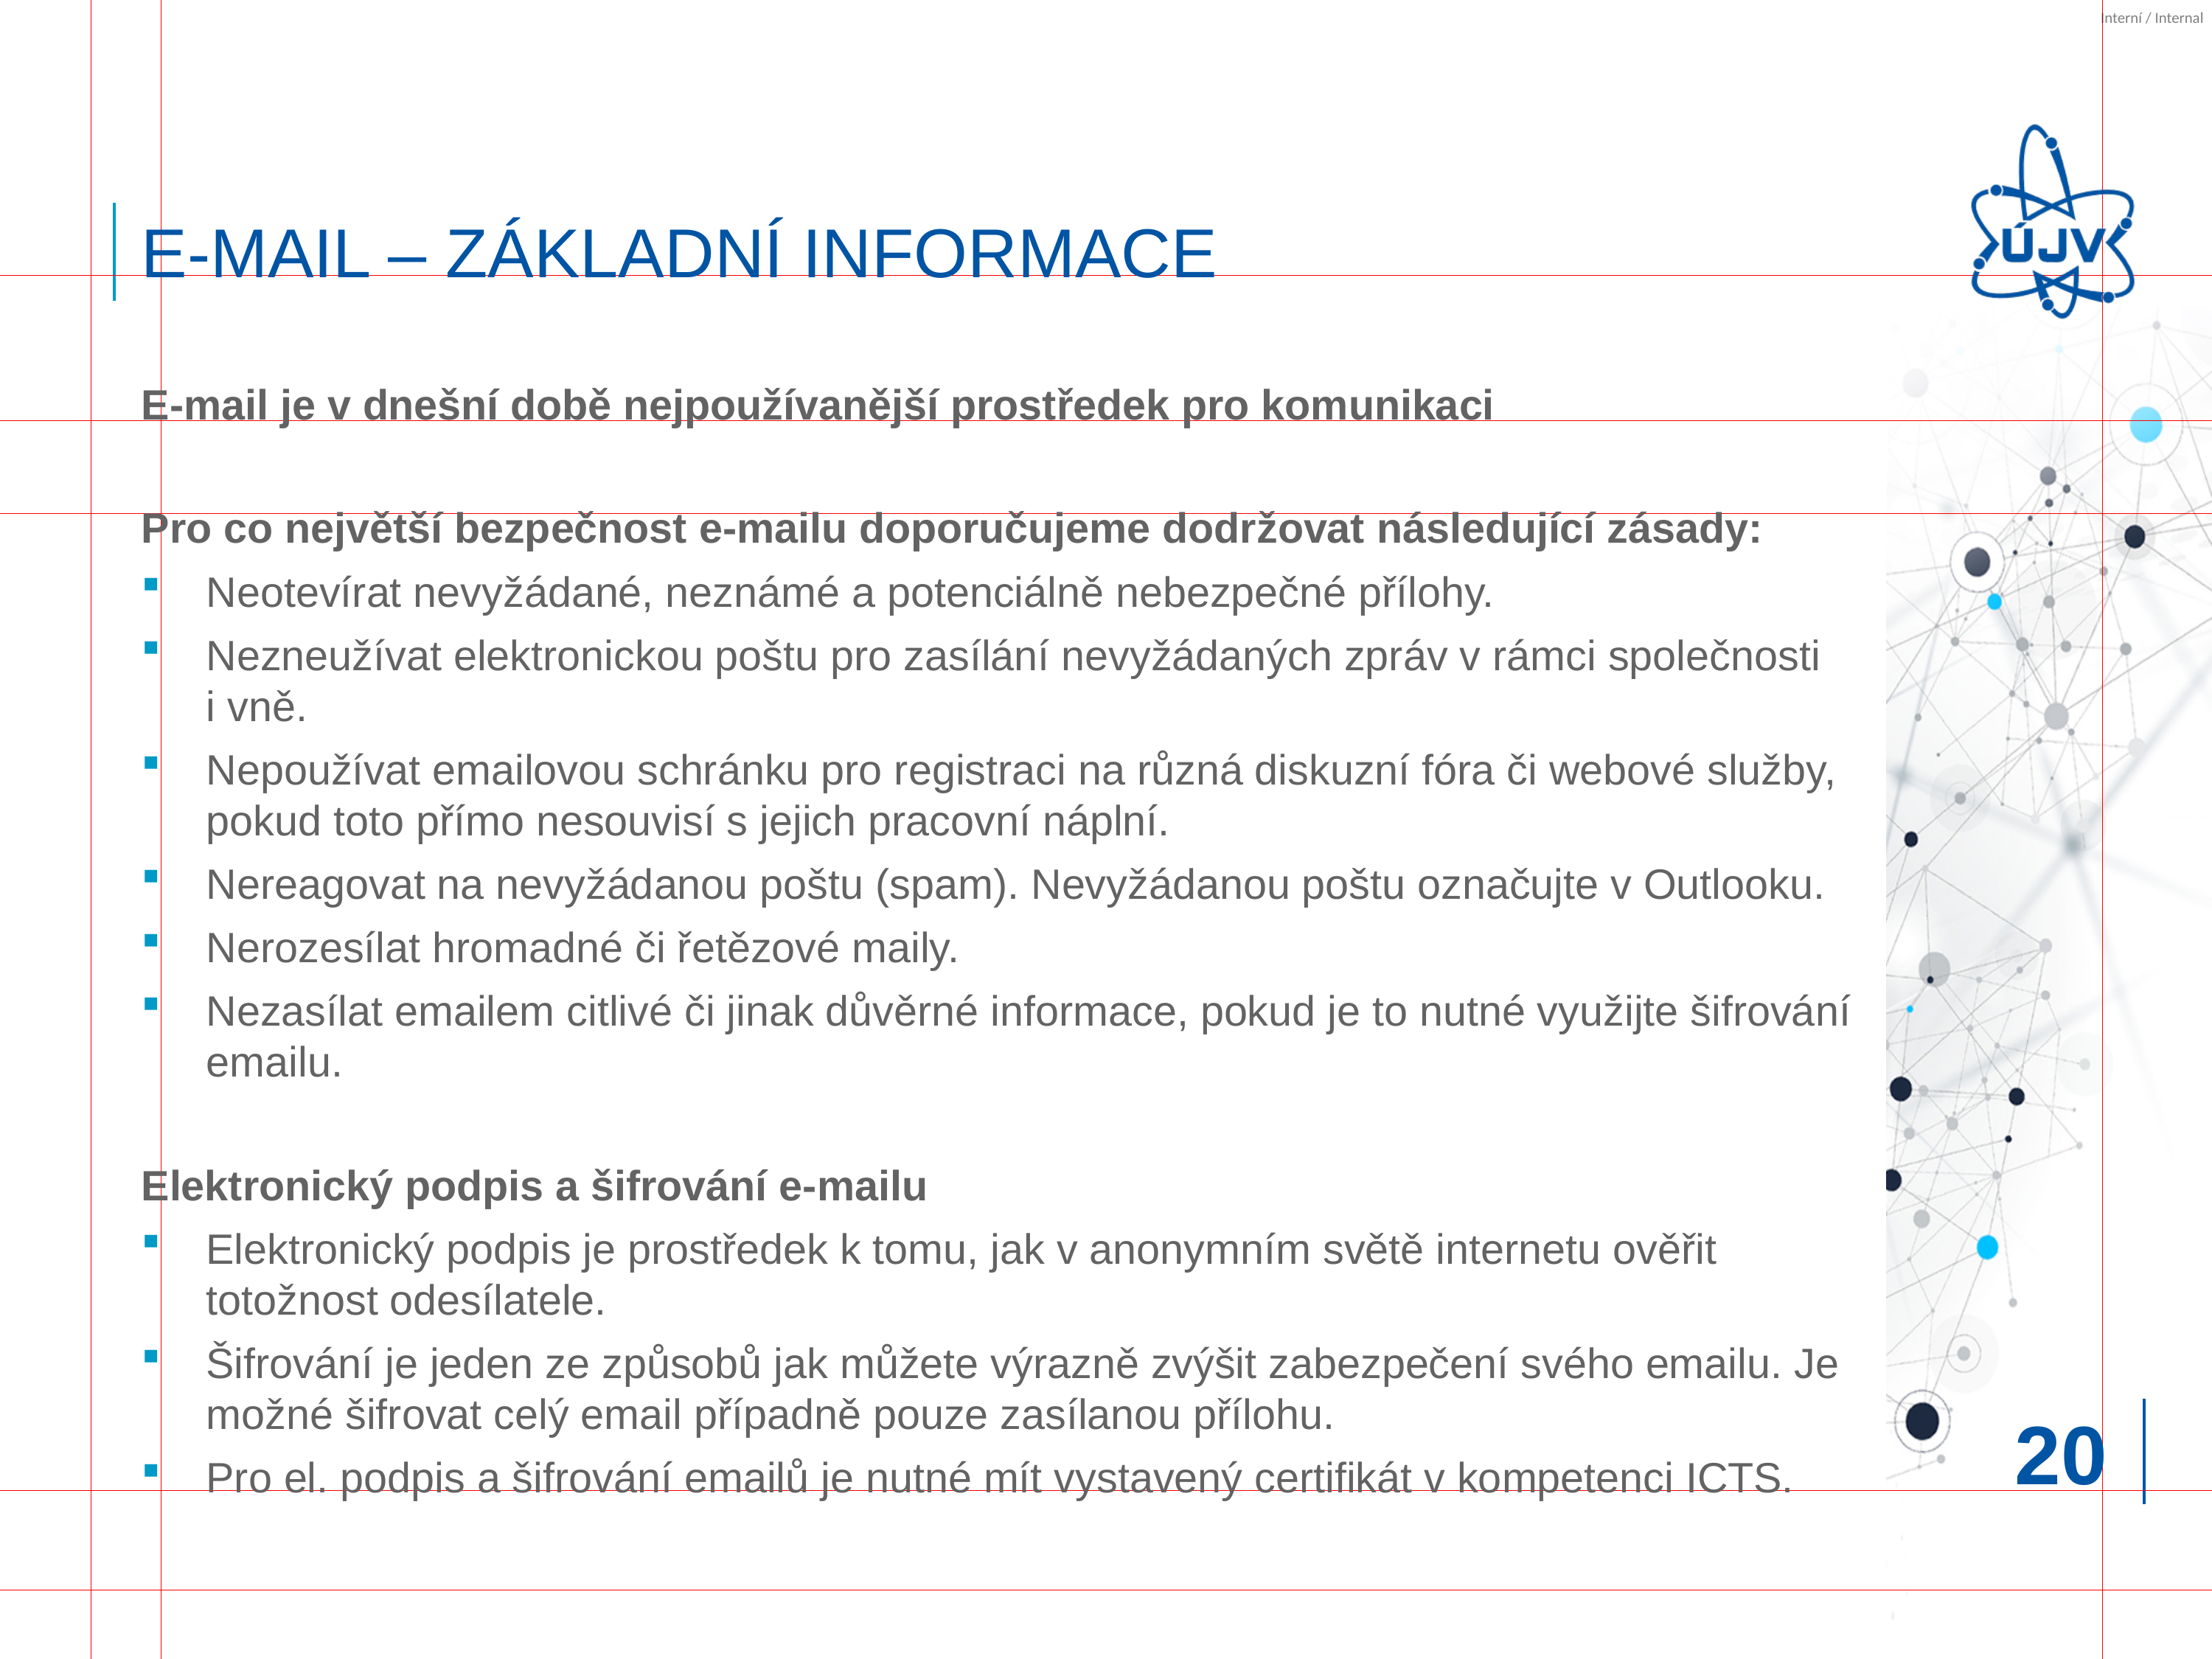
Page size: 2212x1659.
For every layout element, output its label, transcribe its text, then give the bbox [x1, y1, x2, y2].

slide_number 20 [1937, 1399, 2107, 1505]
picture [1886, 514, 2102, 1490]
list E-mail je v dnešní době nejpoužívanější prostředek pro komunikaci Pro co největší bezpečnost e-mailu doporučujeme dodržovat následující zásady: Neotevírat nevyžádané, neznámé a potenciálně nebezpečné přílohy. Nezneužívat elektronickou poštu pro zasílání nevyžádaných zpráv v rámci společnosti i vně. Nepoužívat emailovou schránku pro registraci na různá diskuzní fóra či webové služby, pokud toto přímo nesouvisí s jejich pracovní náplní. Nereagovat na nevyžádanou poštu (spam). Nevyžádanou poštu označujte v Outlooku. Nerozesílat hromadné či řetězové maily. Nezasílat emailem citlivé či jinak důvěrné informace, pokud je to nutné využijte šifrování emailu. Elektronický podpis a šifrování e-mailu Elektronický podpis je prostředek k tomu, jak v anonymním světě internetu ověřit totožnost odesílatele. Šifrování je jeden ze způsobů jak můžete výrazně zvýšit zabezpečení svého emailu. Je možné šifrovat celý email případně pouze zasílanou přílohu. Pro el. podpis a šifrování emailů je nutné mít vystavený certifikát v kompetenci ICTS. [141, 377, 1882, 1518]
picture [1886, 1491, 2102, 1590]
picture [2103, 514, 2212, 1490]
picture [2103, 1590, 2212, 1659]
picture [1886, 421, 2102, 513]
picture [1886, 1590, 2102, 1659]
picture [2103, 1491, 2212, 1590]
picture [1886, 84, 2212, 420]
picture [2103, 421, 2212, 513]
title E-mail – základní informace [141, 105, 1805, 311]
